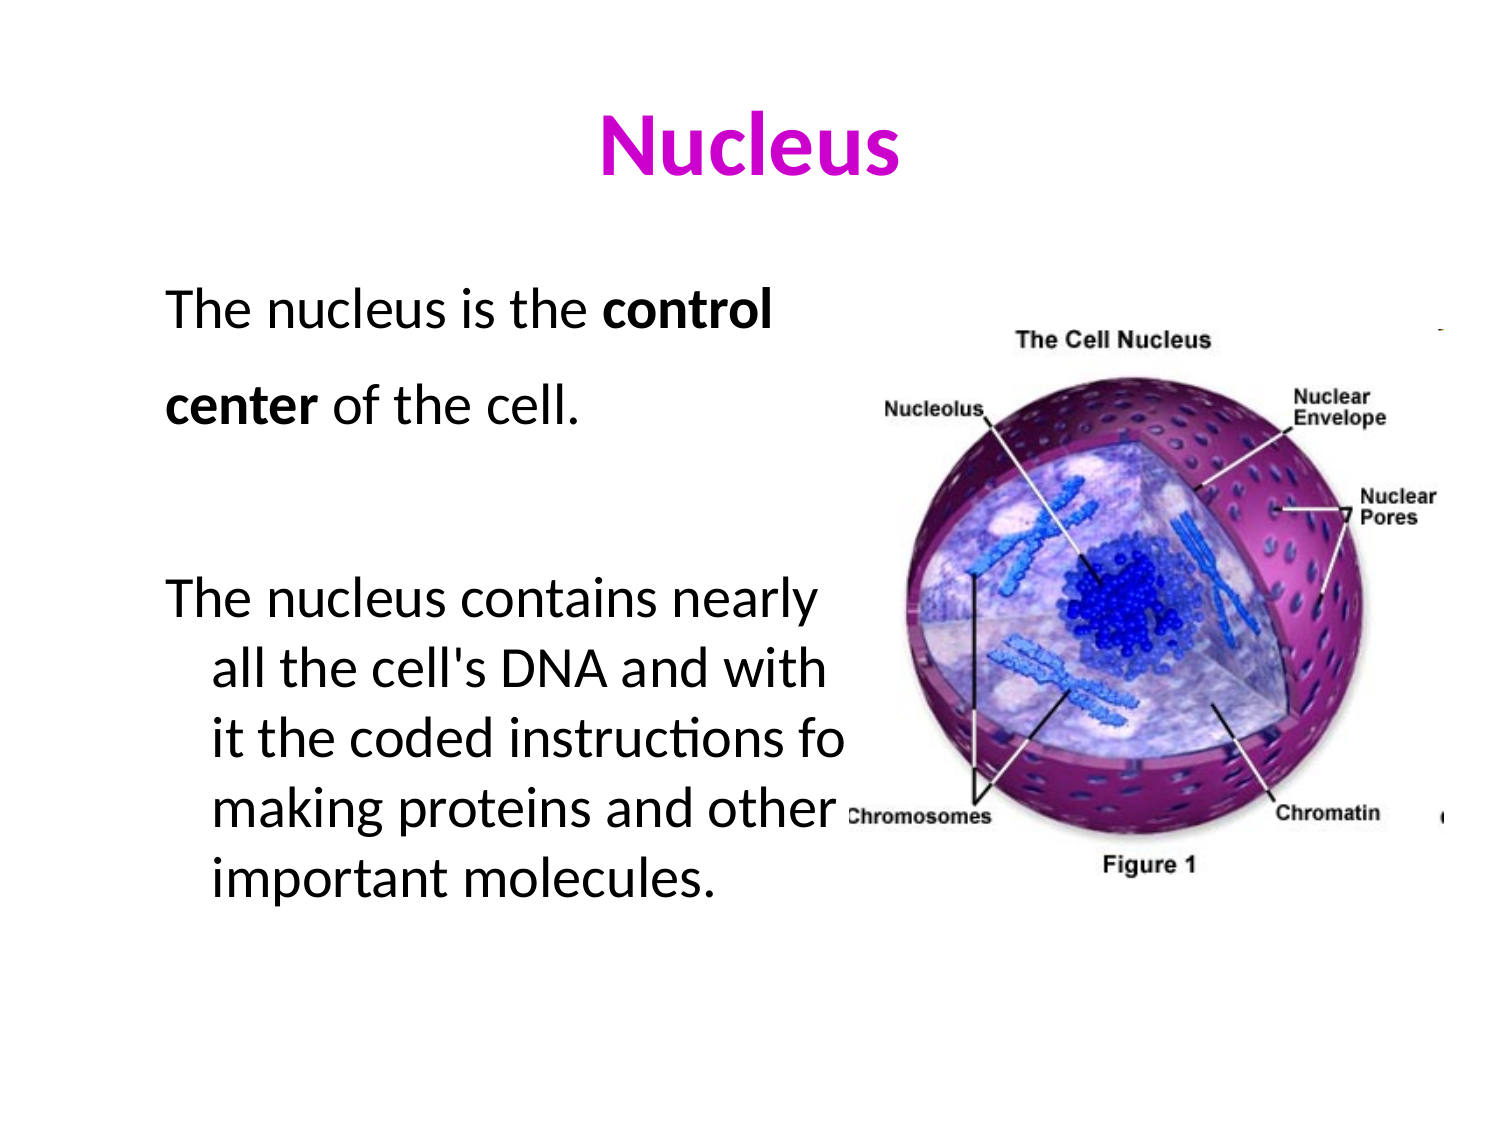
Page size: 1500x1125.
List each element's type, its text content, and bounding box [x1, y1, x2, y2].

title Nucleus [75, 45, 1425, 233]
picture [849, 329, 1444, 880]
list The nucleus is the control center of the cell. The nucleus contains nearly all the cell's DNA and with it the coded instructions for making proteins and other important molecules. [75, 262, 888, 1075]
